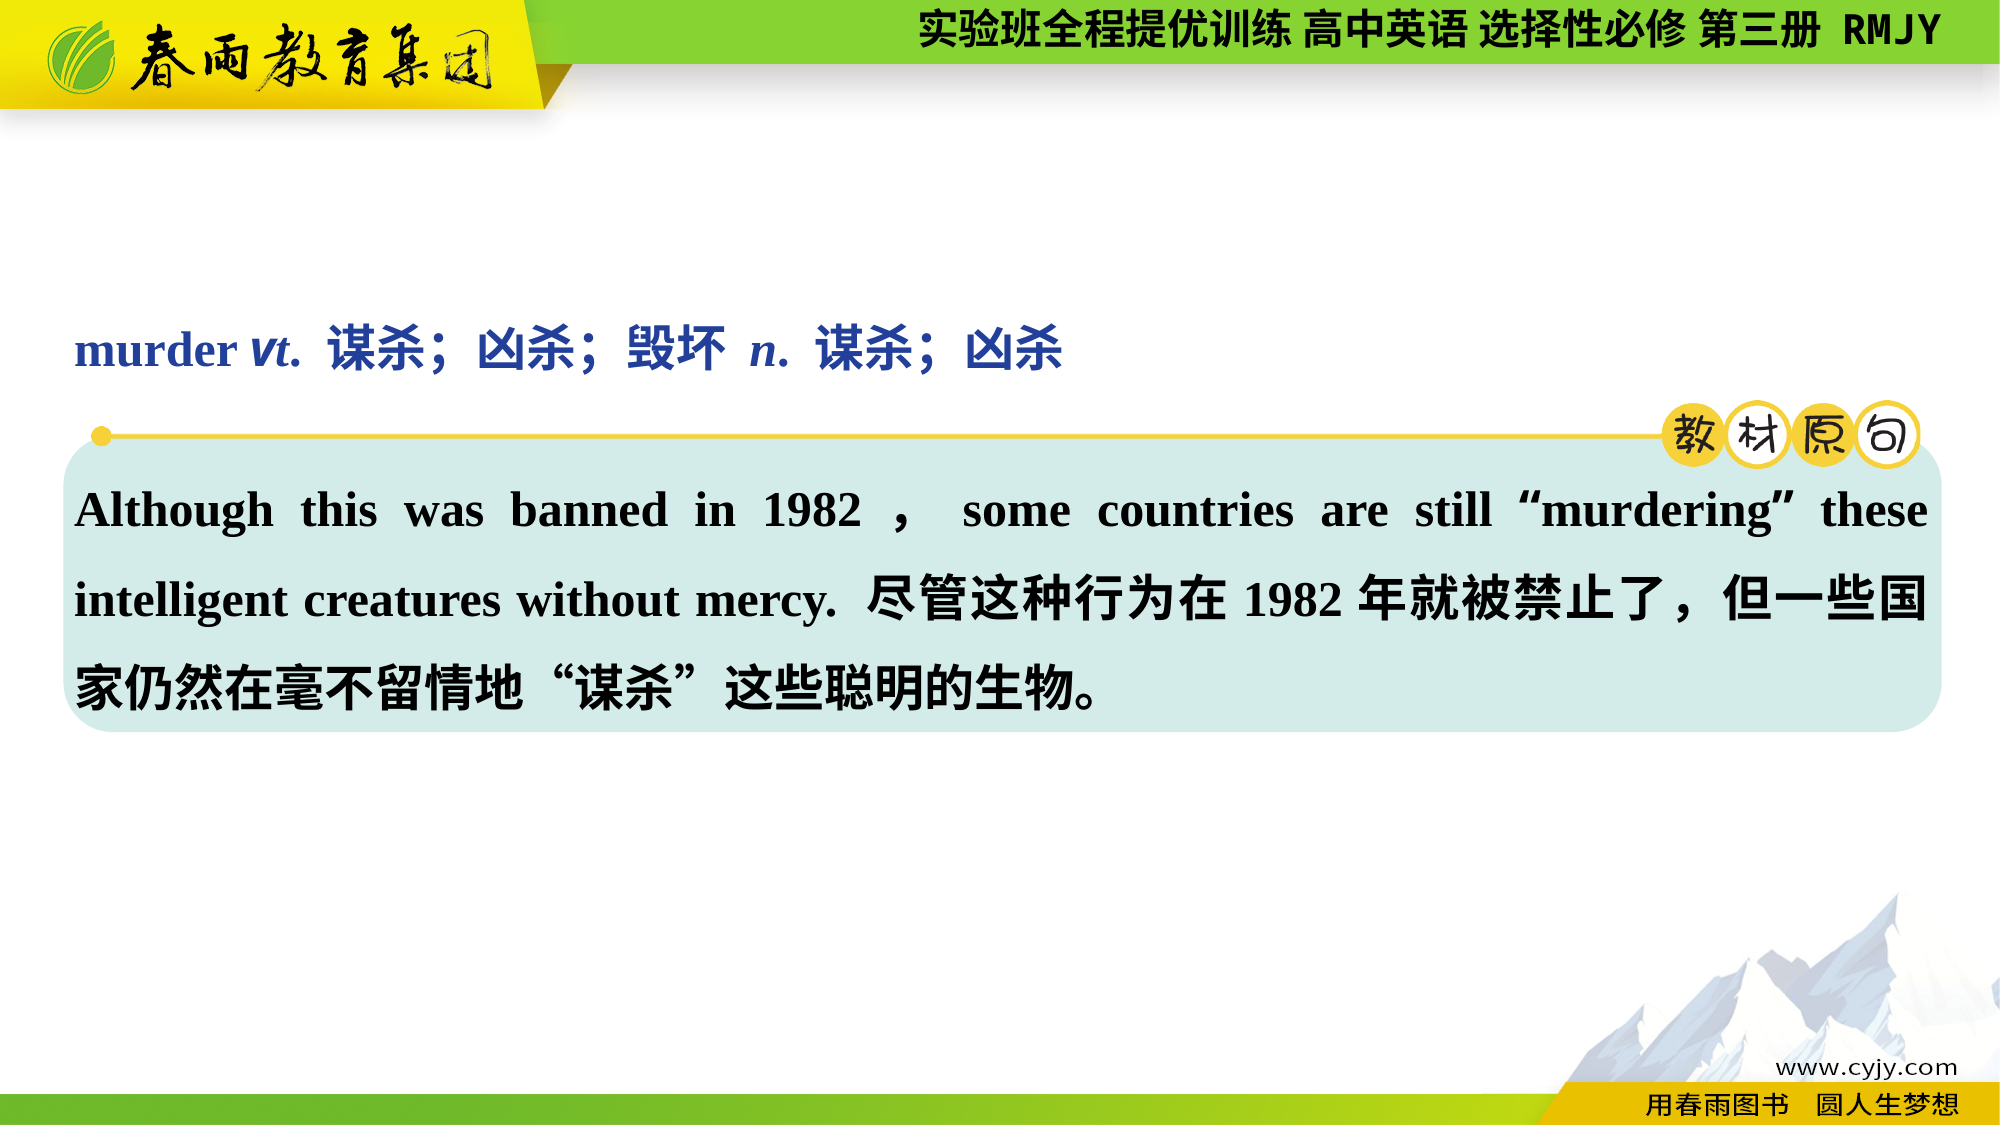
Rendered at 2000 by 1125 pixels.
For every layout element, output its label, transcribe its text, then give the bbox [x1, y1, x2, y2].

picture [0, 0, 2000, 1125]
text_box Although this was banned in 1982，some countries are still “murdering” these intelligent creatures without mercy. 尽管这种行为在1982年就被禁止了，但一些国家仍然在毫不留情地“谋杀”这些聪明的生物。 [59, 439, 1944, 725]
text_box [90, 399, 1921, 499]
list murder vt. 谋杀；凶杀；毁坏 n. 谋杀；凶杀 [59, 278, 1944, 376]
text_box [87, 725, 1918, 733]
